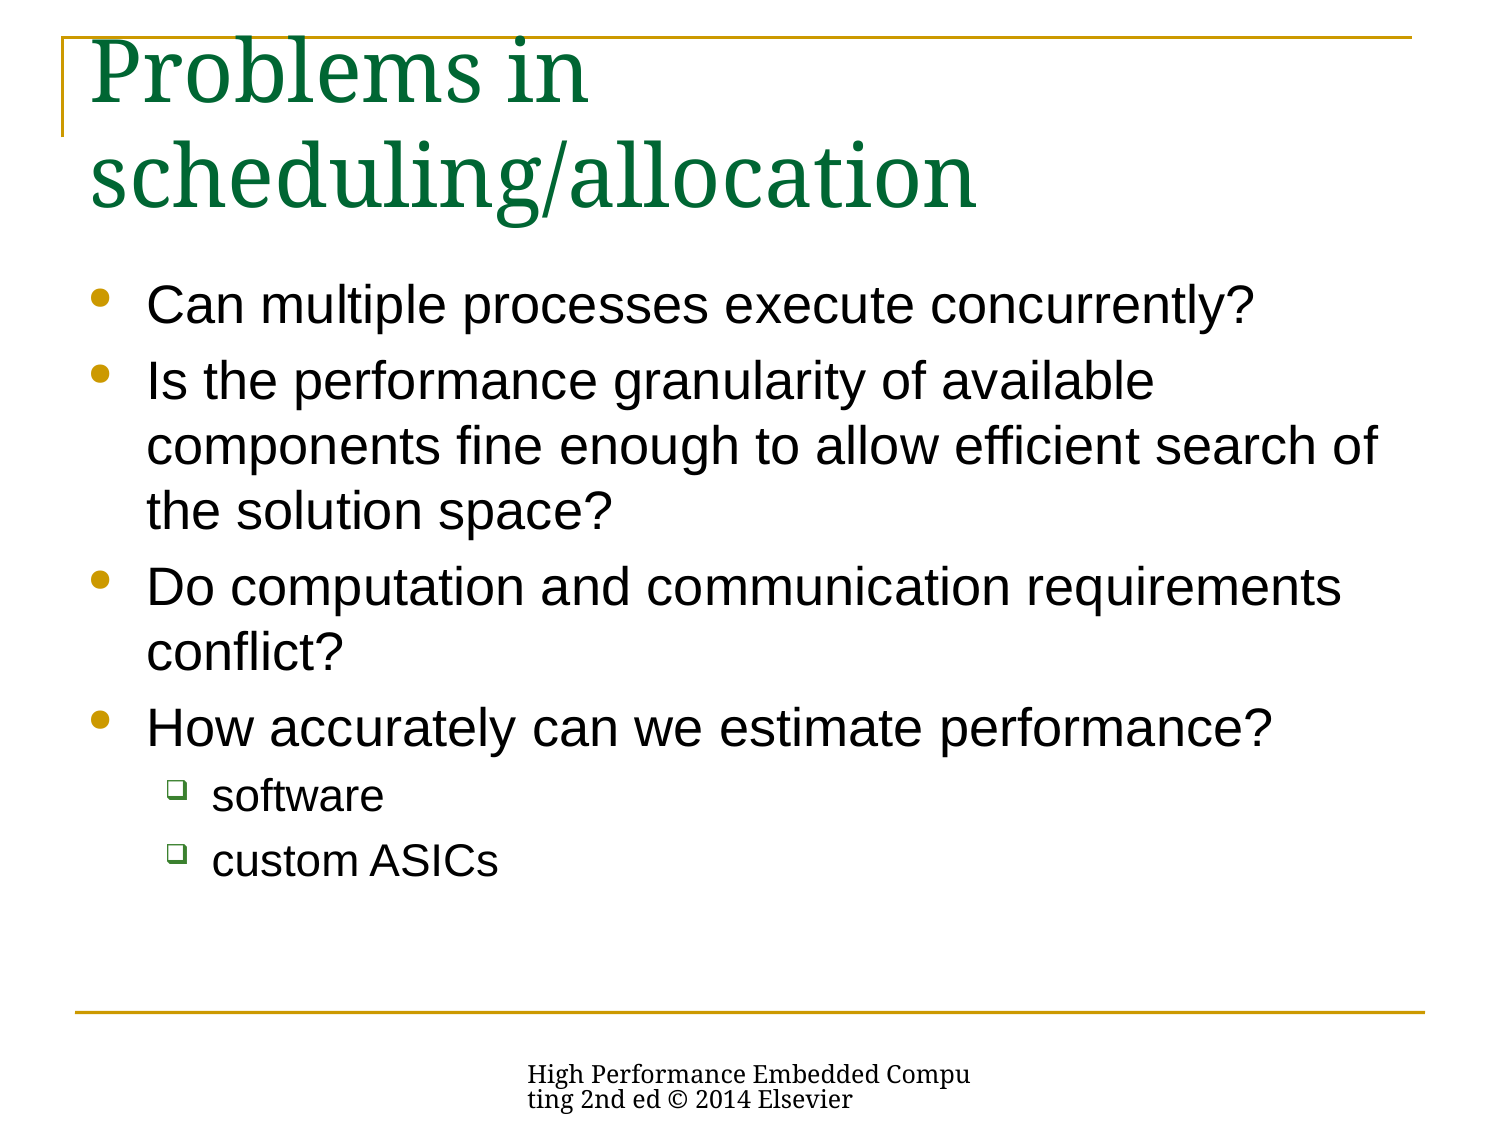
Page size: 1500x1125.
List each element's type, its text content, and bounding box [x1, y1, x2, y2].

title Problems in scheduling/allocation [75, 45, 1425, 233]
footer High Performance Embedded Computing 2nd ed © 2014 Elsevier [512, 1025, 988, 1100]
list Can multiple processes execute concurrently? Is the performance granularity of available components fine enough to allow efficient search of the solution space? Do computation and communication requirements conflict? How accurately can we estimate performance? software custom ASICs [75, 262, 1425, 1006]
